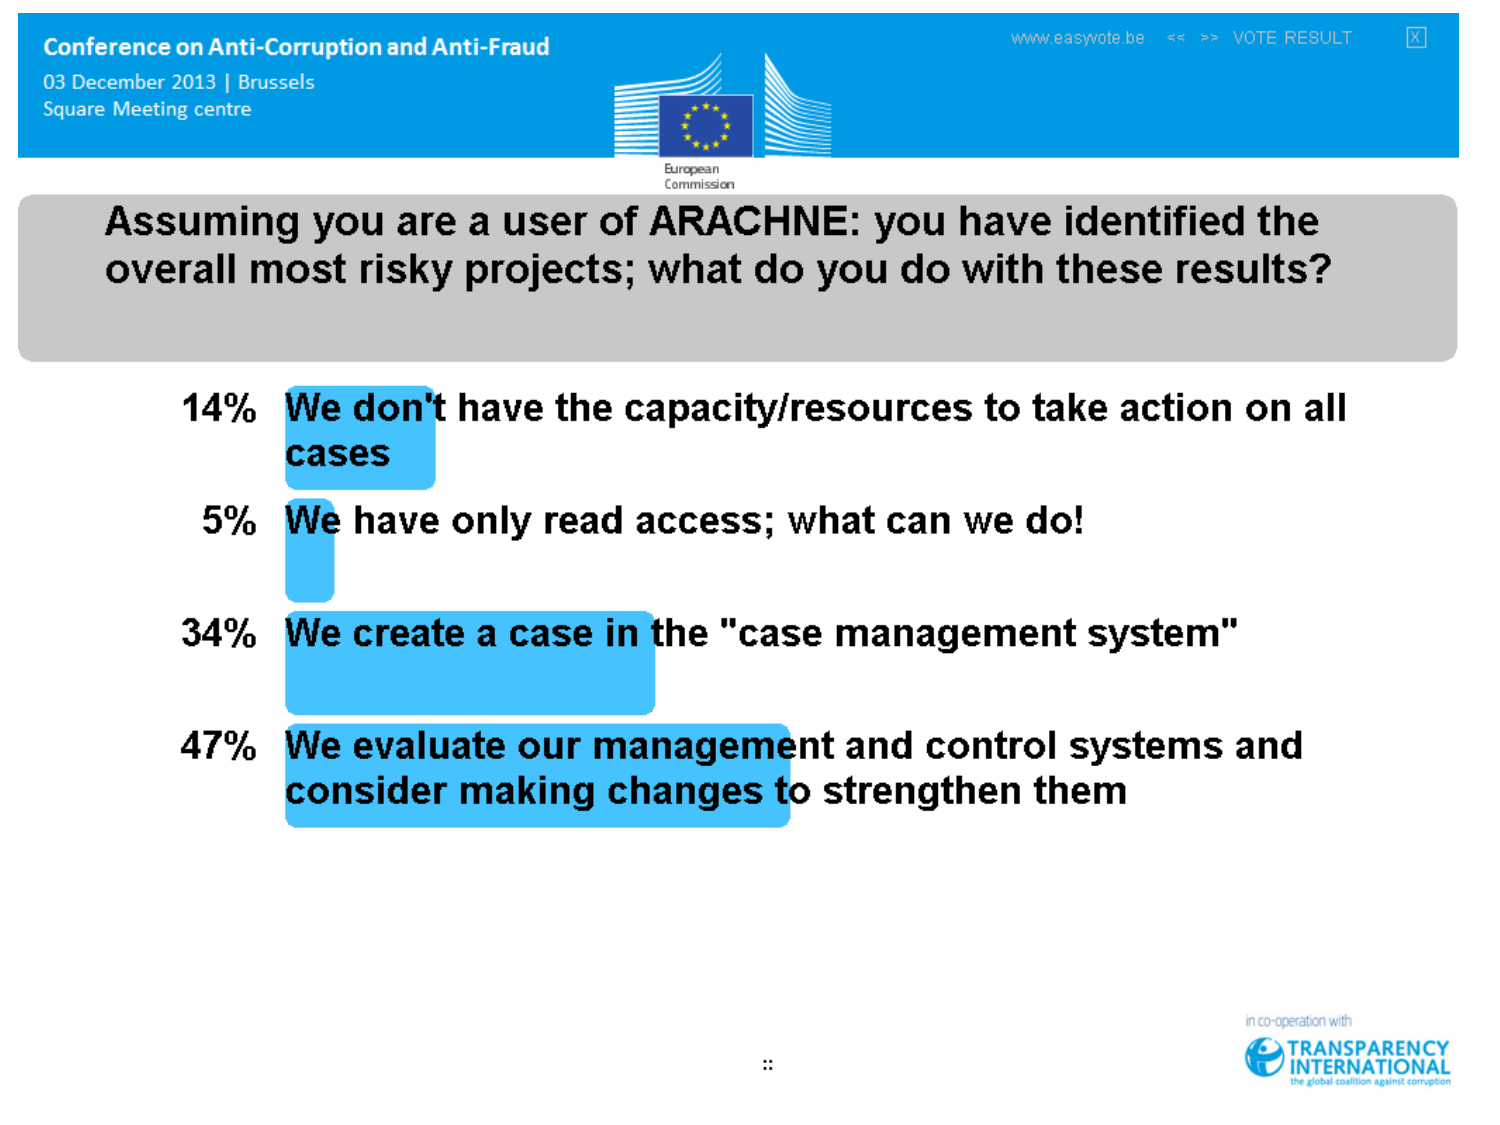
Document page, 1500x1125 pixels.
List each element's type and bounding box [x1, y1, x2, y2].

picture [184, 75, 193, 88]
picture [114, 102, 124, 115]
picture [1407, 27, 1426, 48]
picture [124, 102, 152, 115]
picture [208, 75, 214, 83]
picture [209, 39, 224, 55]
picture [89, 79, 100, 87]
picture [148, 79, 164, 88]
picture [48, 106, 68, 119]
picture [227, 40, 248, 55]
picture [159, 43, 171, 55]
picture [356, 43, 382, 55]
picture [96, 43, 107, 55]
picture [120, 74, 145, 88]
picture [178, 106, 187, 119]
picture [134, 43, 145, 55]
picture [1286, 32, 1293, 43]
picture [73, 75, 89, 88]
picture [490, 37, 549, 55]
picture [120, 43, 131, 55]
picture [265, 79, 272, 88]
picture [217, 103, 241, 115]
picture [86, 37, 95, 55]
picture [44, 75, 54, 88]
picture [89, 106, 94, 115]
picture [290, 74, 303, 88]
picture [266, 39, 353, 59]
picture [251, 39, 255, 55]
picture [242, 106, 251, 114]
picture [72, 106, 79, 115]
picture [197, 75, 202, 88]
picture [167, 106, 176, 115]
picture [18, 62, 1459, 1095]
picture [388, 37, 427, 55]
picture [765, 121, 795, 136]
picture [239, 75, 261, 88]
picture [1127, 32, 1131, 43]
picture [45, 39, 85, 55]
picture [110, 43, 117, 55]
picture [765, 55, 818, 133]
picture [432, 39, 478, 55]
picture [96, 106, 104, 115]
picture [58, 75, 65, 87]
picture [765, 137, 804, 147]
picture [177, 43, 203, 55]
picture [148, 43, 157, 55]
picture [811, 126, 830, 132]
picture [79, 106, 86, 115]
picture [765, 143, 830, 153]
picture [765, 129, 825, 143]
picture [205, 106, 214, 114]
picture [154, 104, 159, 115]
